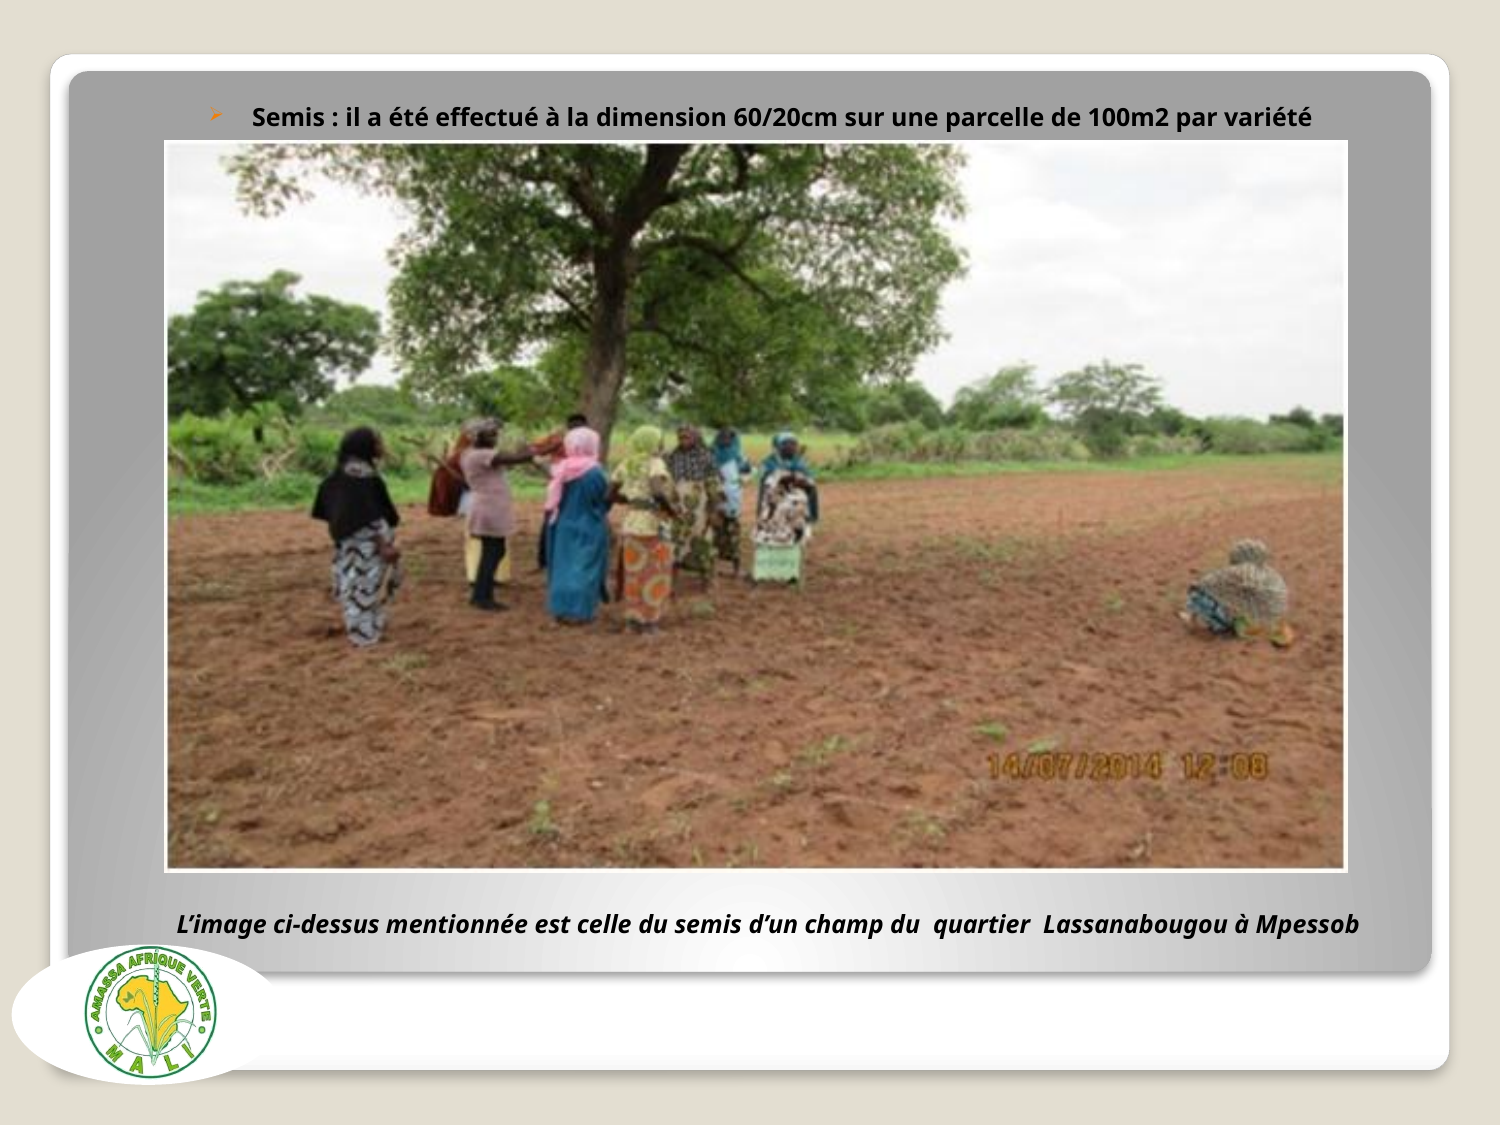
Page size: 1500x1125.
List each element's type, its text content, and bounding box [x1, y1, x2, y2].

text_box L’image ci-dessus mentionnée est celle du semis d’un champ du quartier Lassanabougou à Mpessob [90, 893, 1433, 960]
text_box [11, 937, 286, 1091]
list Semis : il a été effectué à la dimension 60/20cm sur une parcelle de 100m2 par variété [82, 86, 1425, 153]
picture [163, 140, 1348, 873]
